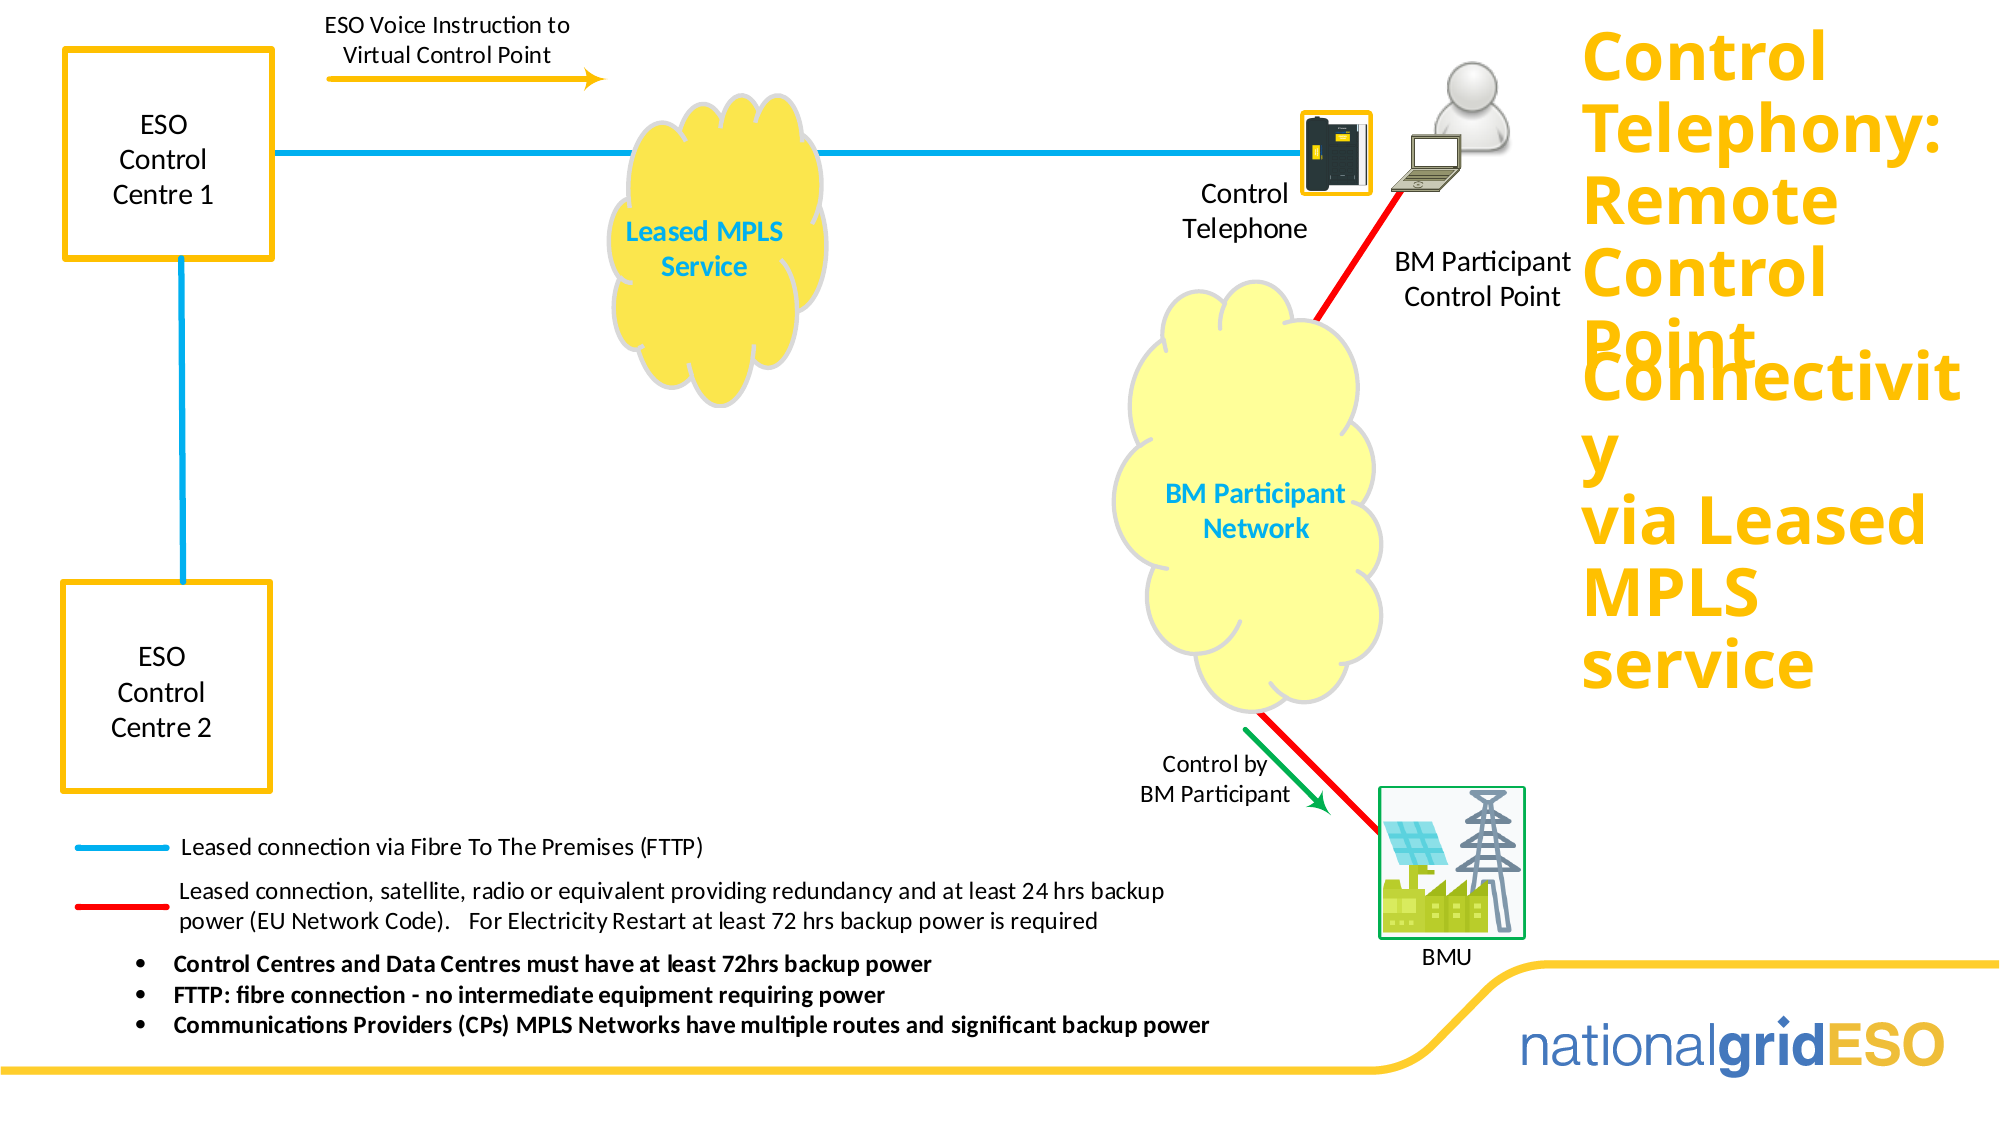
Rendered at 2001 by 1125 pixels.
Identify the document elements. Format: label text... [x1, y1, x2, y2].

text_box Connectivity via Leased MPLS service [1587, 371, 2000, 675]
picture [0, 0, 2000, 1125]
title Control Telephony: Remote Control Point [1587, 91, 2000, 371]
